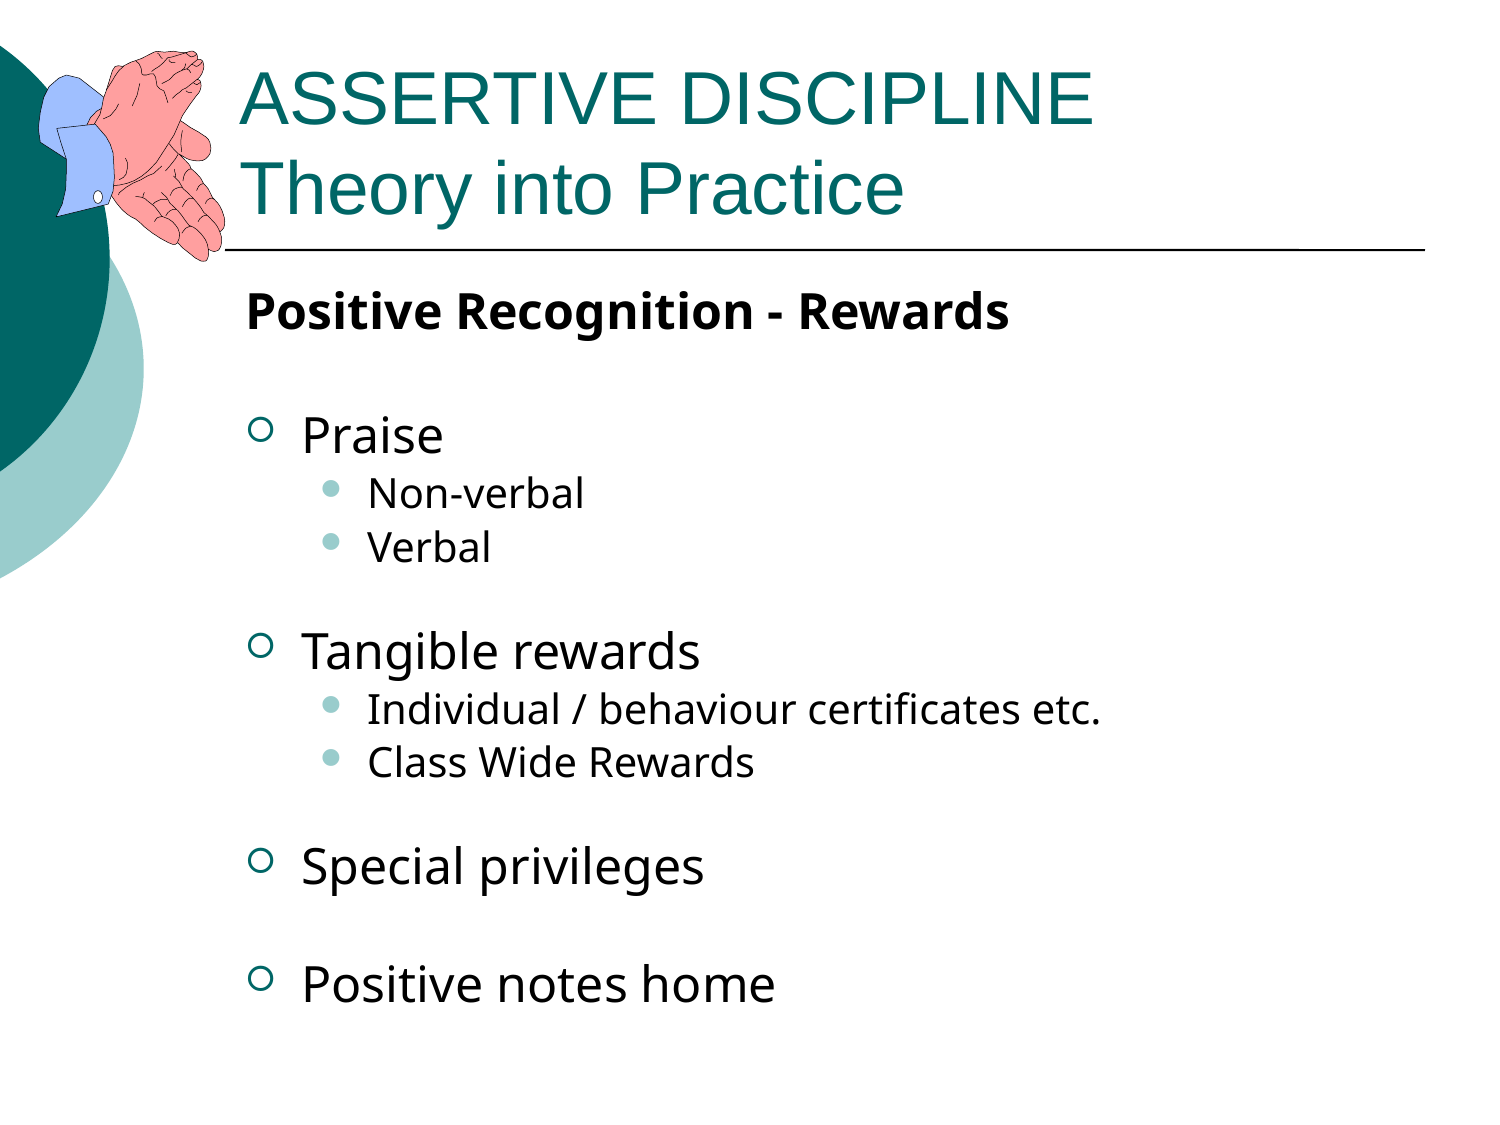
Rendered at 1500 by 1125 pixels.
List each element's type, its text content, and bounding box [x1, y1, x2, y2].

picture [37, 49, 226, 263]
list Positive Recognition - Rewards Praise Non-verbal Verbal Tangible rewards Individual / behaviour certificates etc. Class Wide Rewards Special privileges Positive notes home [229, 278, 1406, 1092]
title ASSERTIVE DISCIPLINE Theory into Practice [226, 49, 1425, 238]
